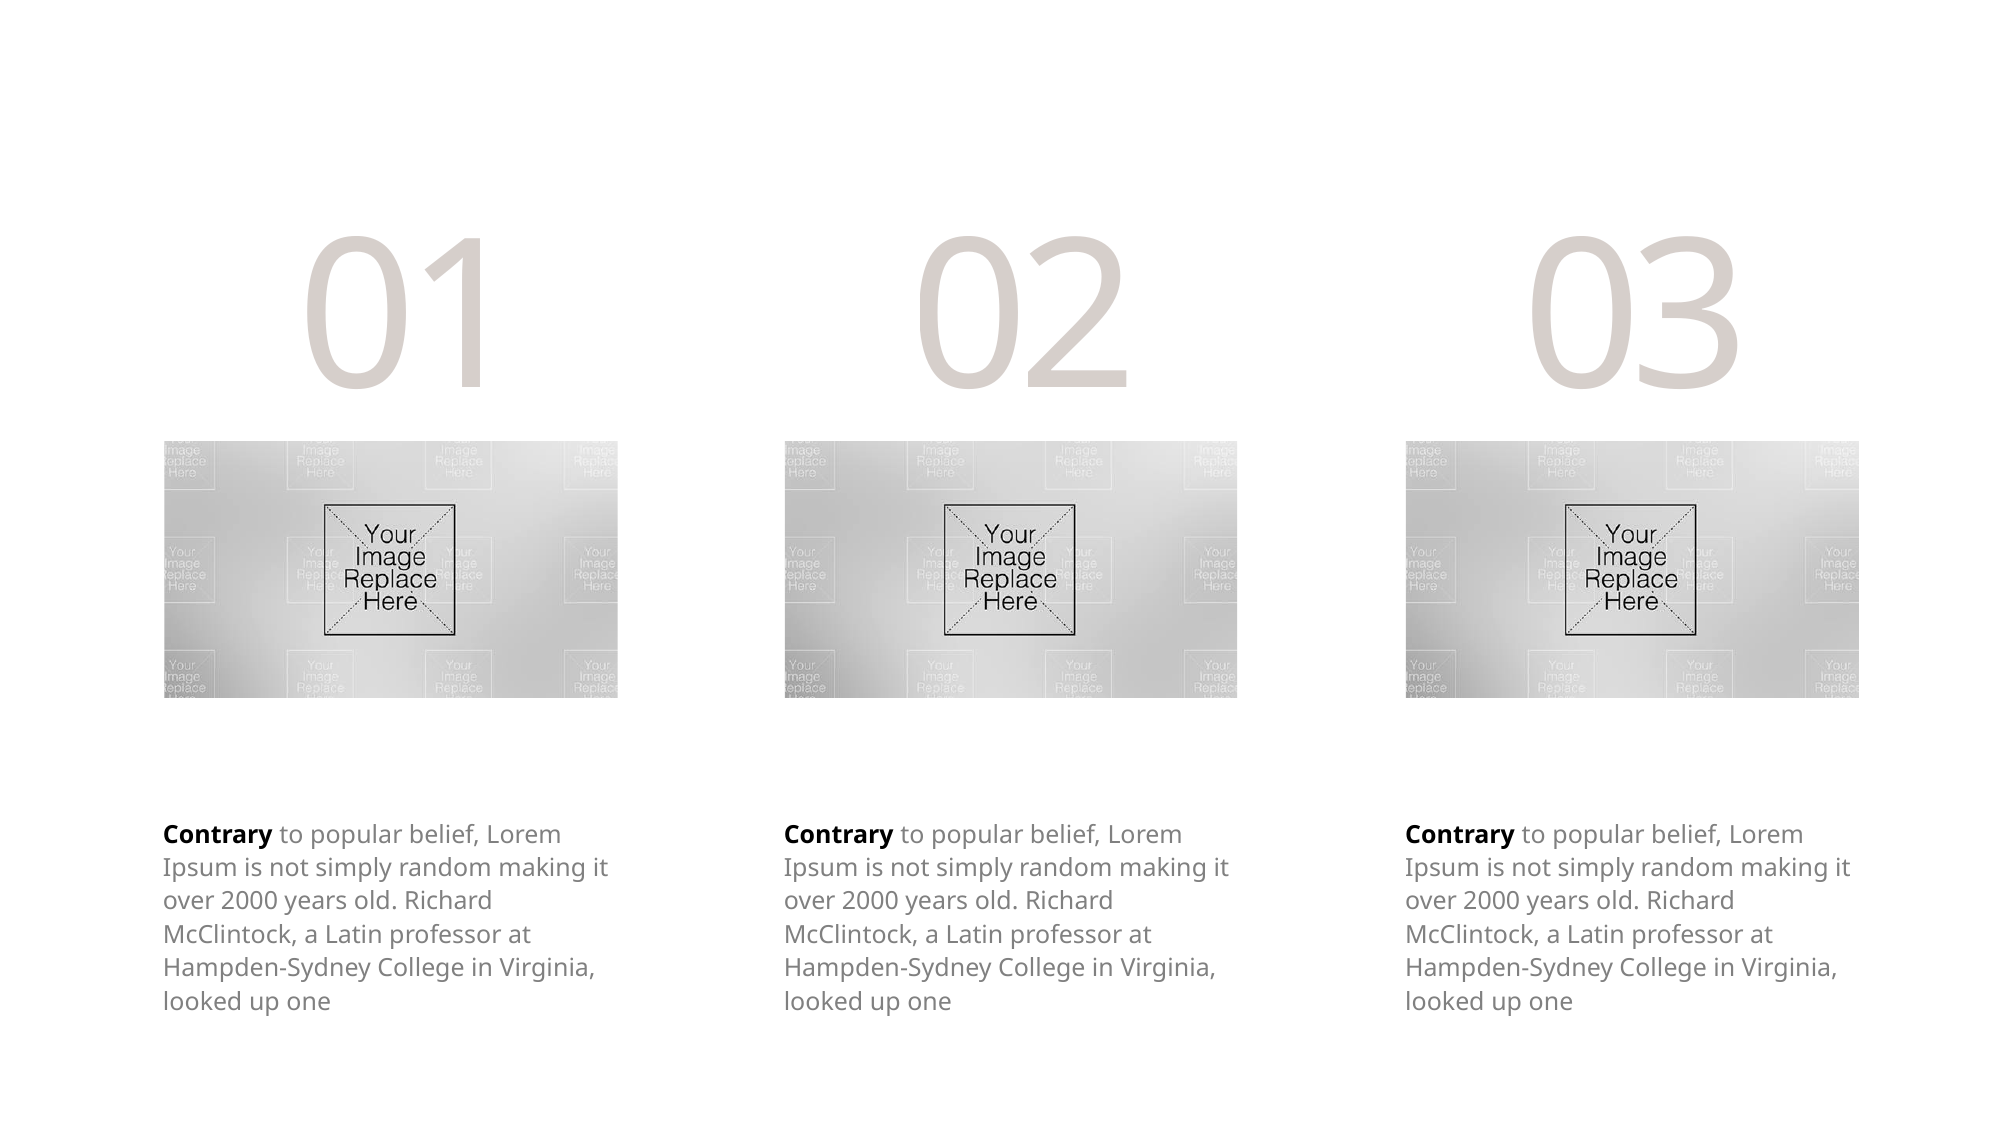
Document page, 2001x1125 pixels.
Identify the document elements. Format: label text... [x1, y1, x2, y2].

text_box 02 [895, 172, 1263, 437]
picture [1405, 441, 1860, 699]
text_box 03 [1507, 172, 1875, 437]
text_box Contrary to popular belief, Lorem Ipsum is not simply random making it over 2000 years old. Richard McClintock, a Latin professor at Hampden-Sydney College in Virginia, looked up one [1390, 807, 1875, 1023]
text_box Contrary to popular belief, Lorem Ipsum is not simply random making it over 2000 years old. Richard McClintock, a Latin professor at Hampden-Sydney College in Virginia, looked up one [769, 807, 1253, 1023]
text_box Contrary to popular belief, Lorem Ipsum is not simply random making it over 2000 years old. Richard McClintock, a Latin professor at Hampden-Sydney College in Virginia, looked up one [148, 807, 633, 1023]
picture [784, 441, 1238, 699]
picture [164, 441, 618, 699]
text_box 01 [282, 172, 650, 437]
